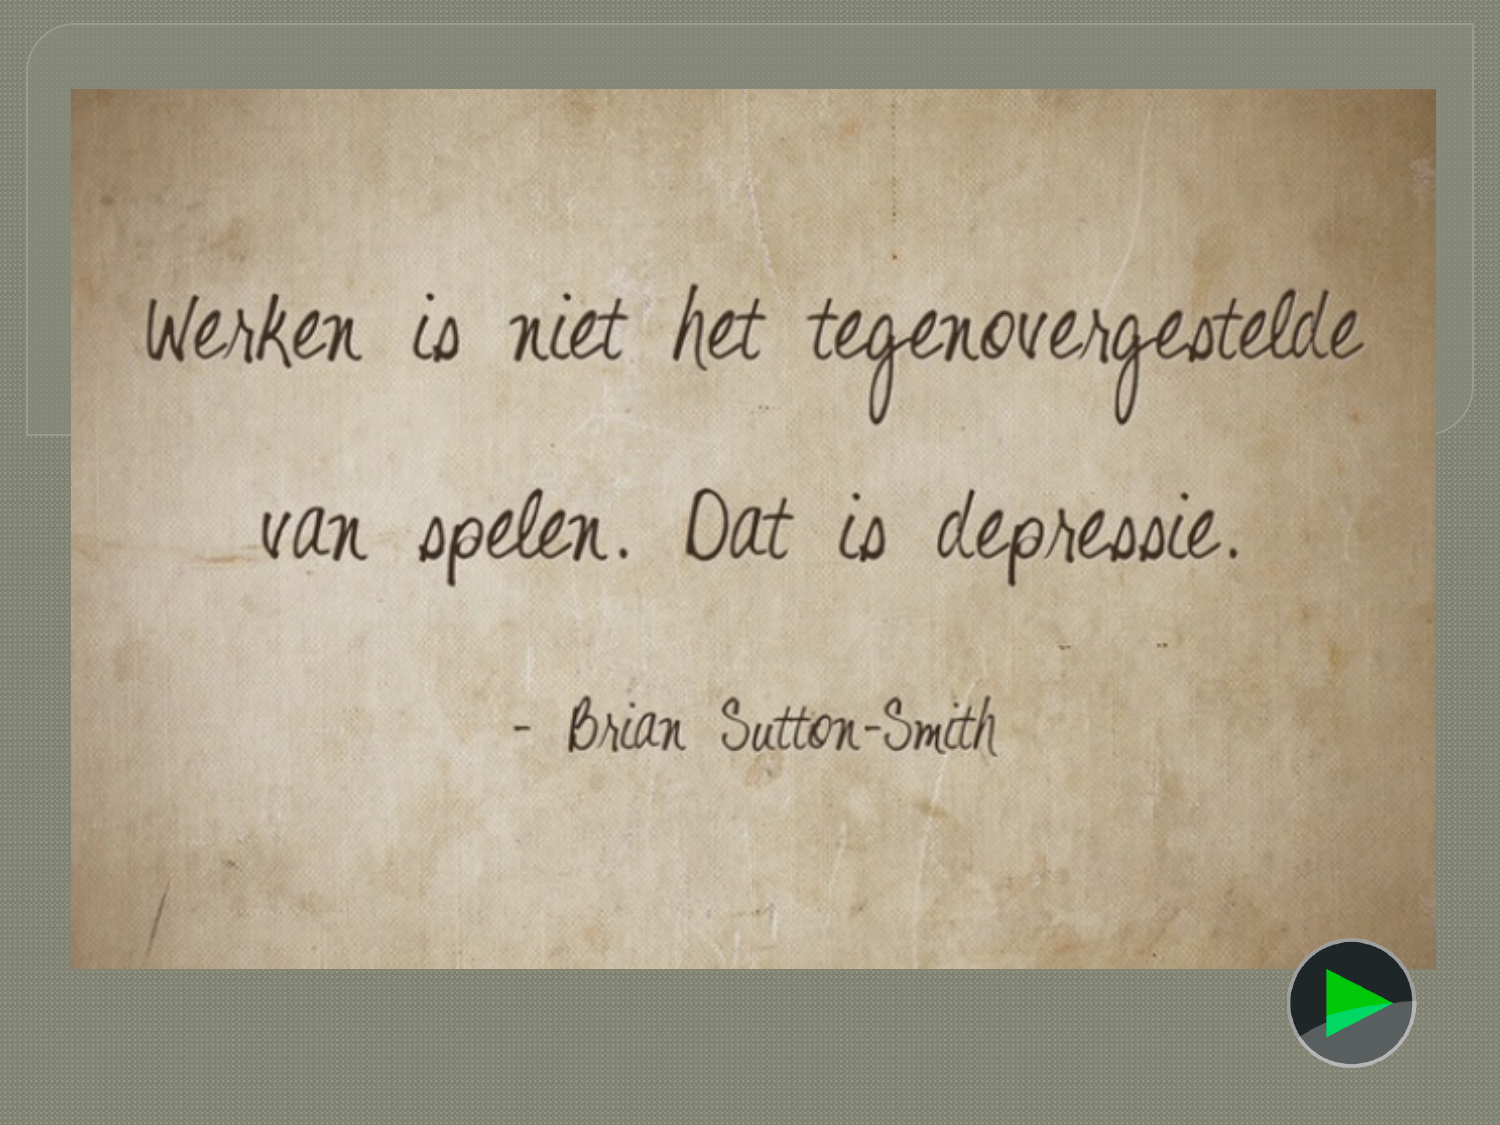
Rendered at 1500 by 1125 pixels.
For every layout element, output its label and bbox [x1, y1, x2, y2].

picture [71, 89, 1436, 1085]
